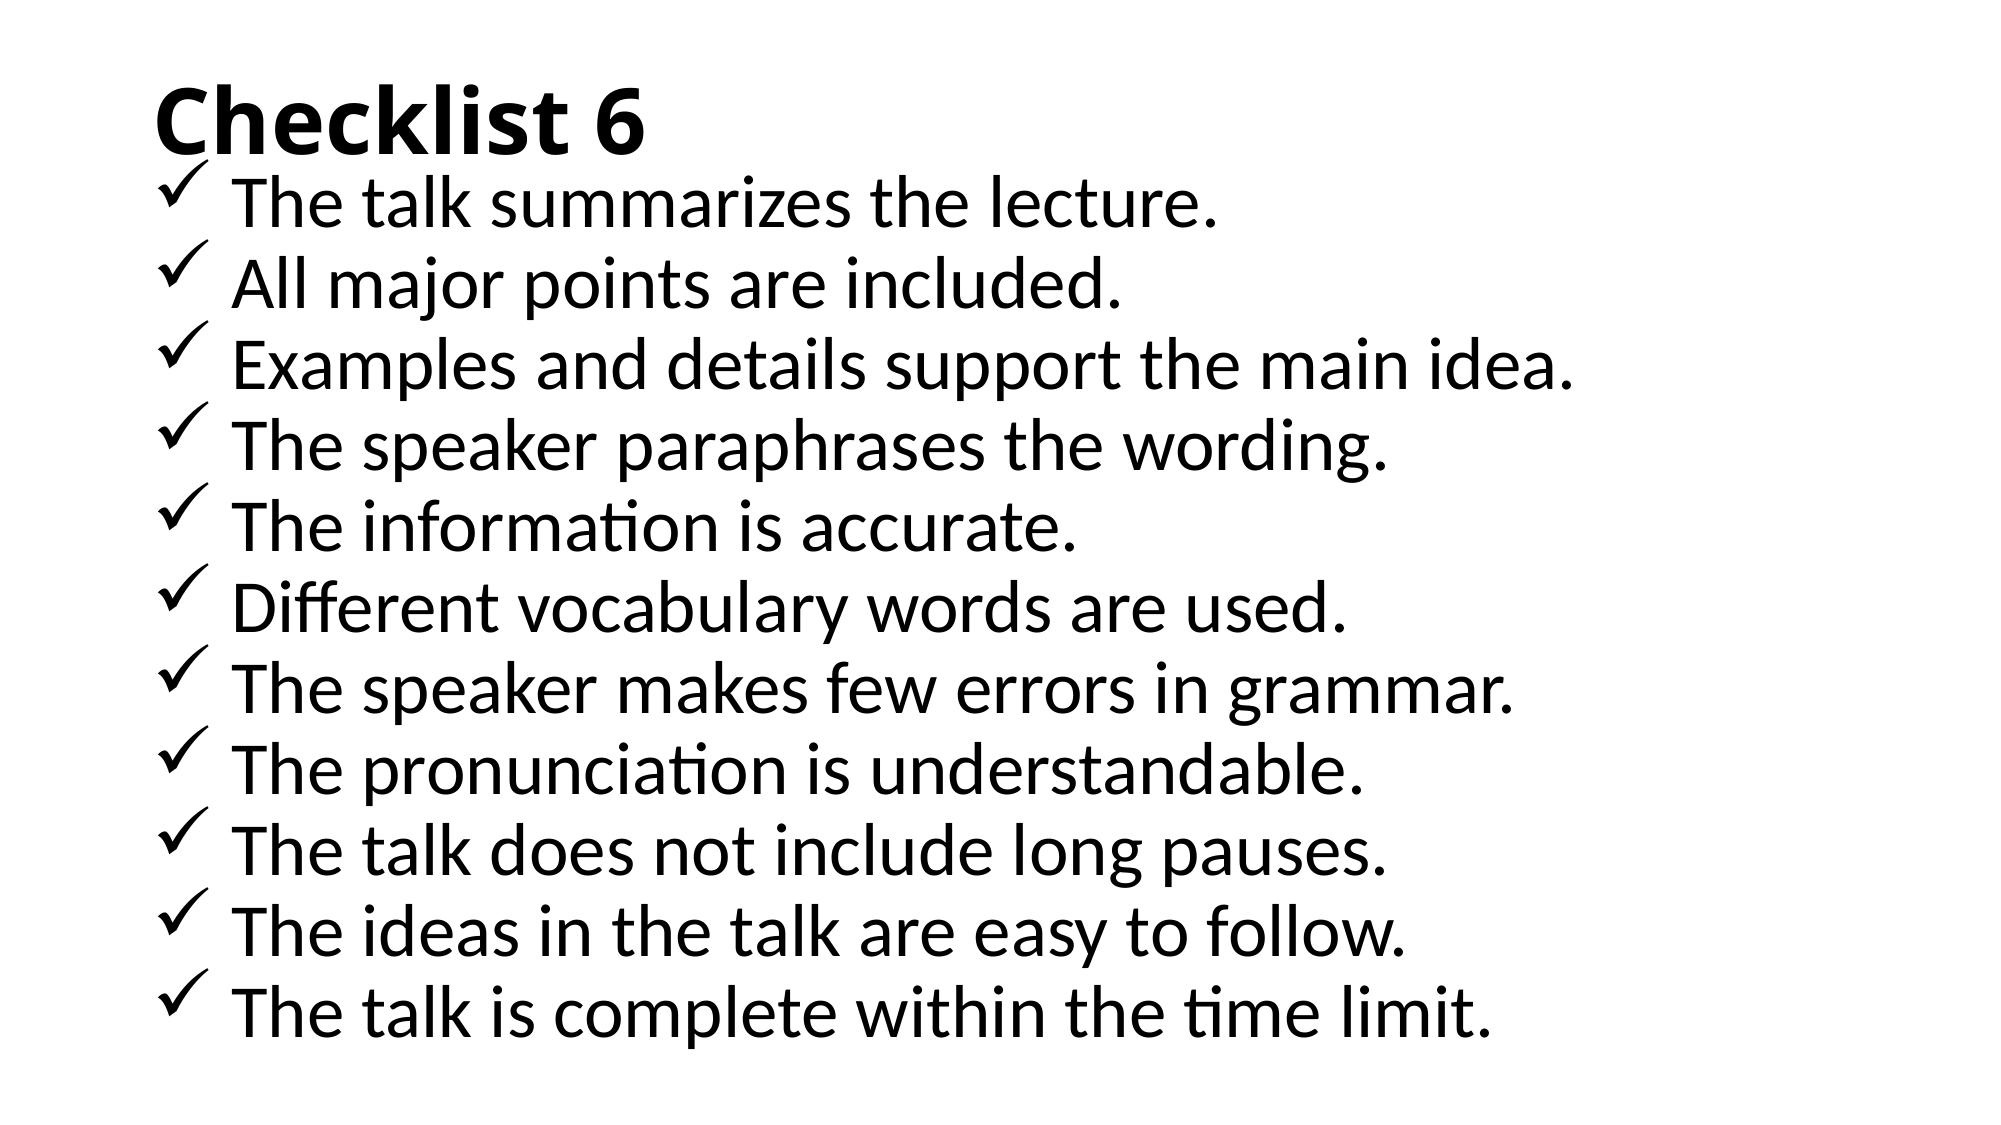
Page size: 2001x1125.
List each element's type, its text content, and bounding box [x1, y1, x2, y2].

title Checklist 6 [137, 53, 1863, 155]
list The talk summarizes the lecture. All major points are included. Examples and details support the main idea. The speaker paraphrases the wording. The information is accurate. Different vocabulary words are used. The speaker makes few errors in grammar. The pronunciation is understandable. The talk does not include long pauses. The ideas in the talk are easy to follow. The talk is complete within the time limit. [137, 155, 1863, 1125]
